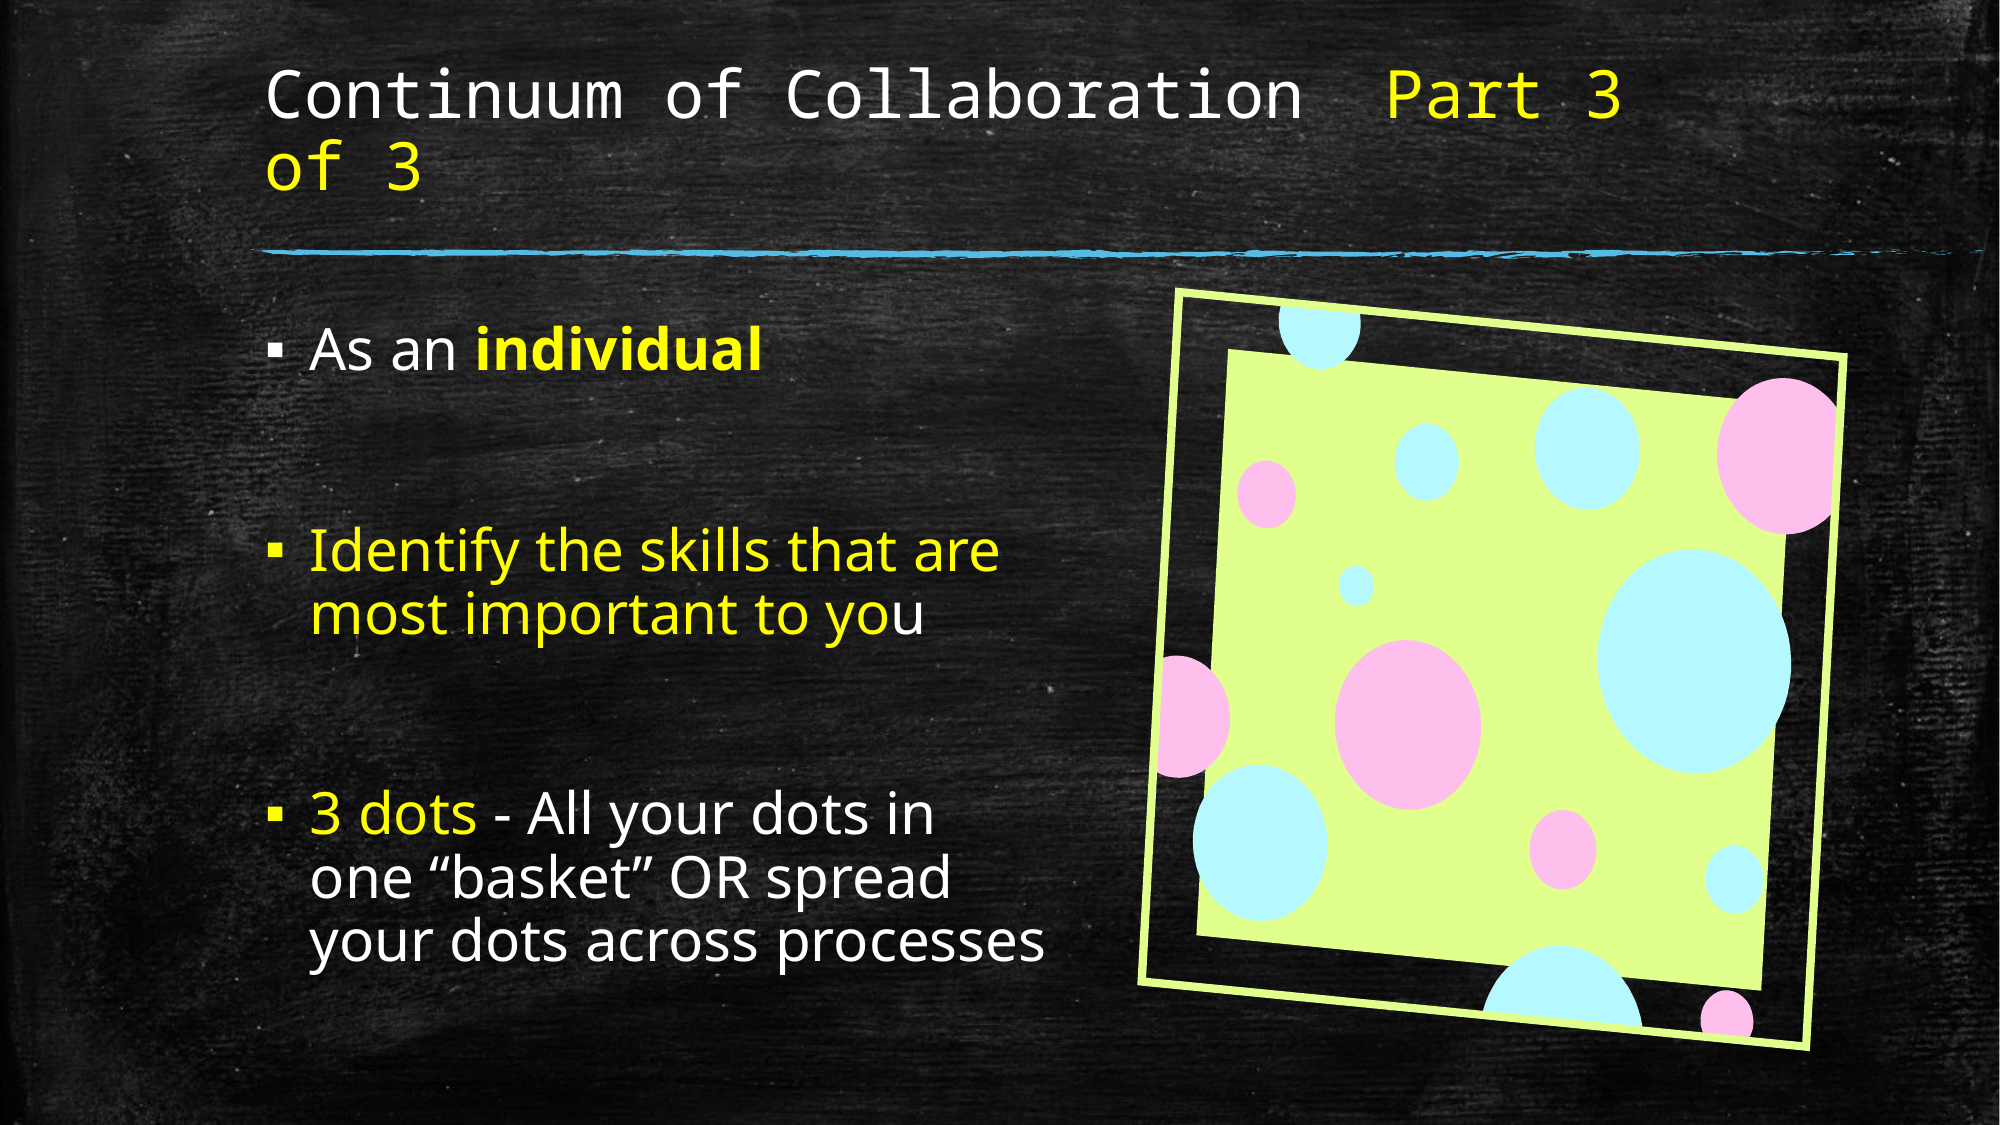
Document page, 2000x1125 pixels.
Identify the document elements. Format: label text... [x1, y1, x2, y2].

title Continuum of Collaboration Part 3 of 3 [249, 45, 1750, 213]
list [1137, 287, 1848, 1052]
list As an individual Identify the skills that are most important to you 3 dots - All your dots in one “basket” OR spread your dots across processes [249, 312, 1063, 1050]
